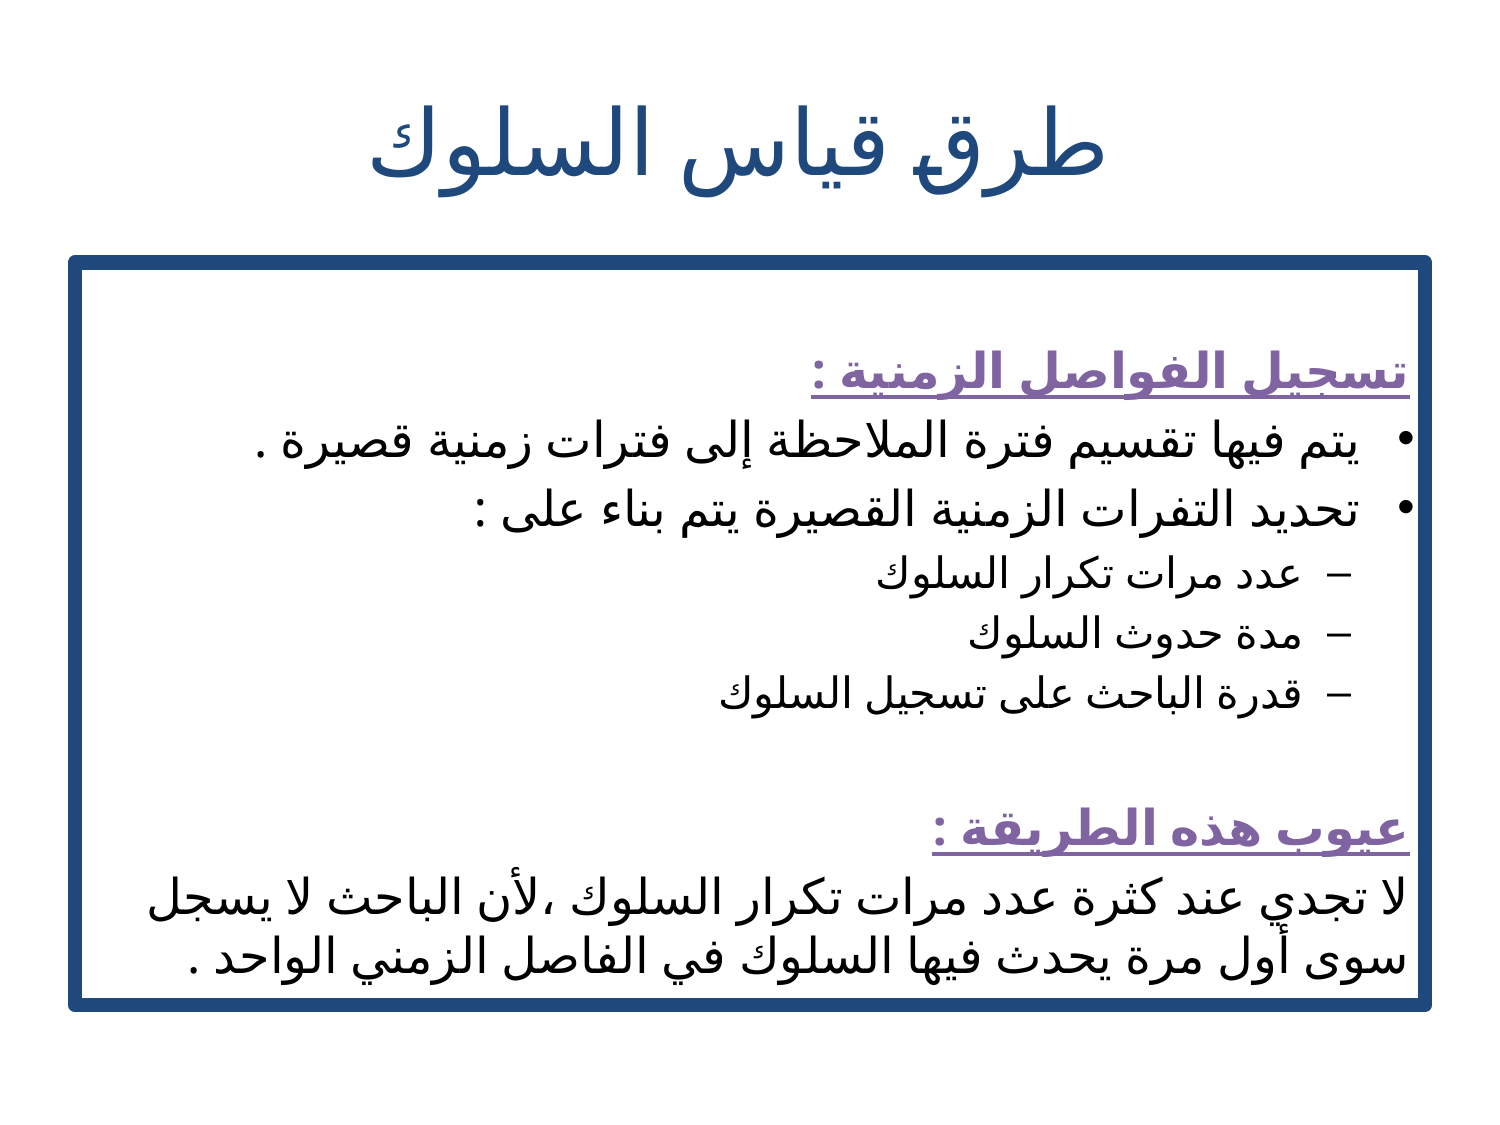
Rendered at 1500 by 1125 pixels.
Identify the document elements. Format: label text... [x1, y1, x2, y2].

title طرق قياس السلوك [75, 45, 1425, 233]
list تسجيل الفواصل الزمنية : يتم فيها تقسيم فترة الملاحظة إلى فترات زمنية قصيرة . تحديد التفرات الزمنية القصيرة يتم بناء على : عدد مرات تكرار السلوك مدة حدوث السلوك قدرة الباحث على تسجيل السلوك عيوب هذه الطريقة : لا تجدي عند كثرة عدد مرات تكرار السلوك ،لأن الباحث لا يسجل سوى أول مرة يحدث فيها السلوك في الفاصل الزمني الواحد . [75, 262, 1425, 1005]
